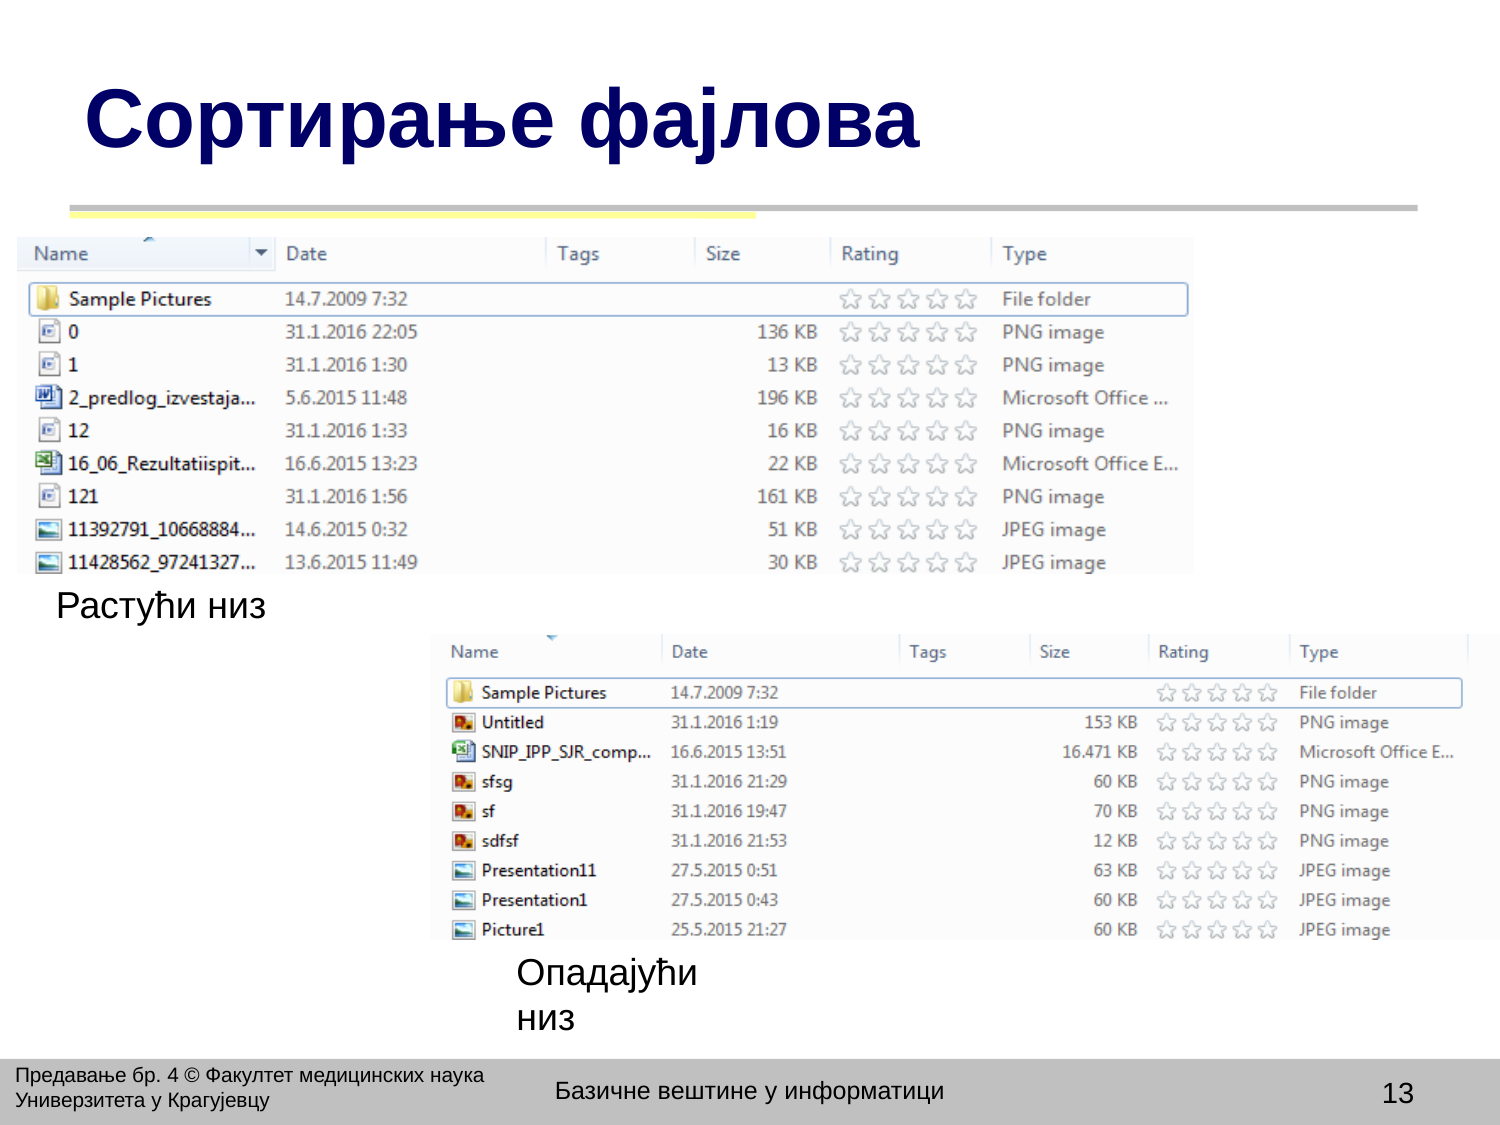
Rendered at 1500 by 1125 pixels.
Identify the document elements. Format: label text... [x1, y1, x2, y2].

footer Базичне вештине у информатици [512, 1066, 988, 1125]
text_box Растући низ [41, 584, 349, 634]
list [17, 237, 1194, 575]
text_box Опадајући низ [501, 949, 774, 1046]
slide_number Предавање бр. 4 © Факултет медицинских наука Универзитета у Крагујевцу [0, 1053, 617, 1108]
title Сортирање фајлова [69, 19, 1426, 208]
slide_number 13 [1079, 1066, 1430, 1125]
picture [430, 633, 1500, 940]
